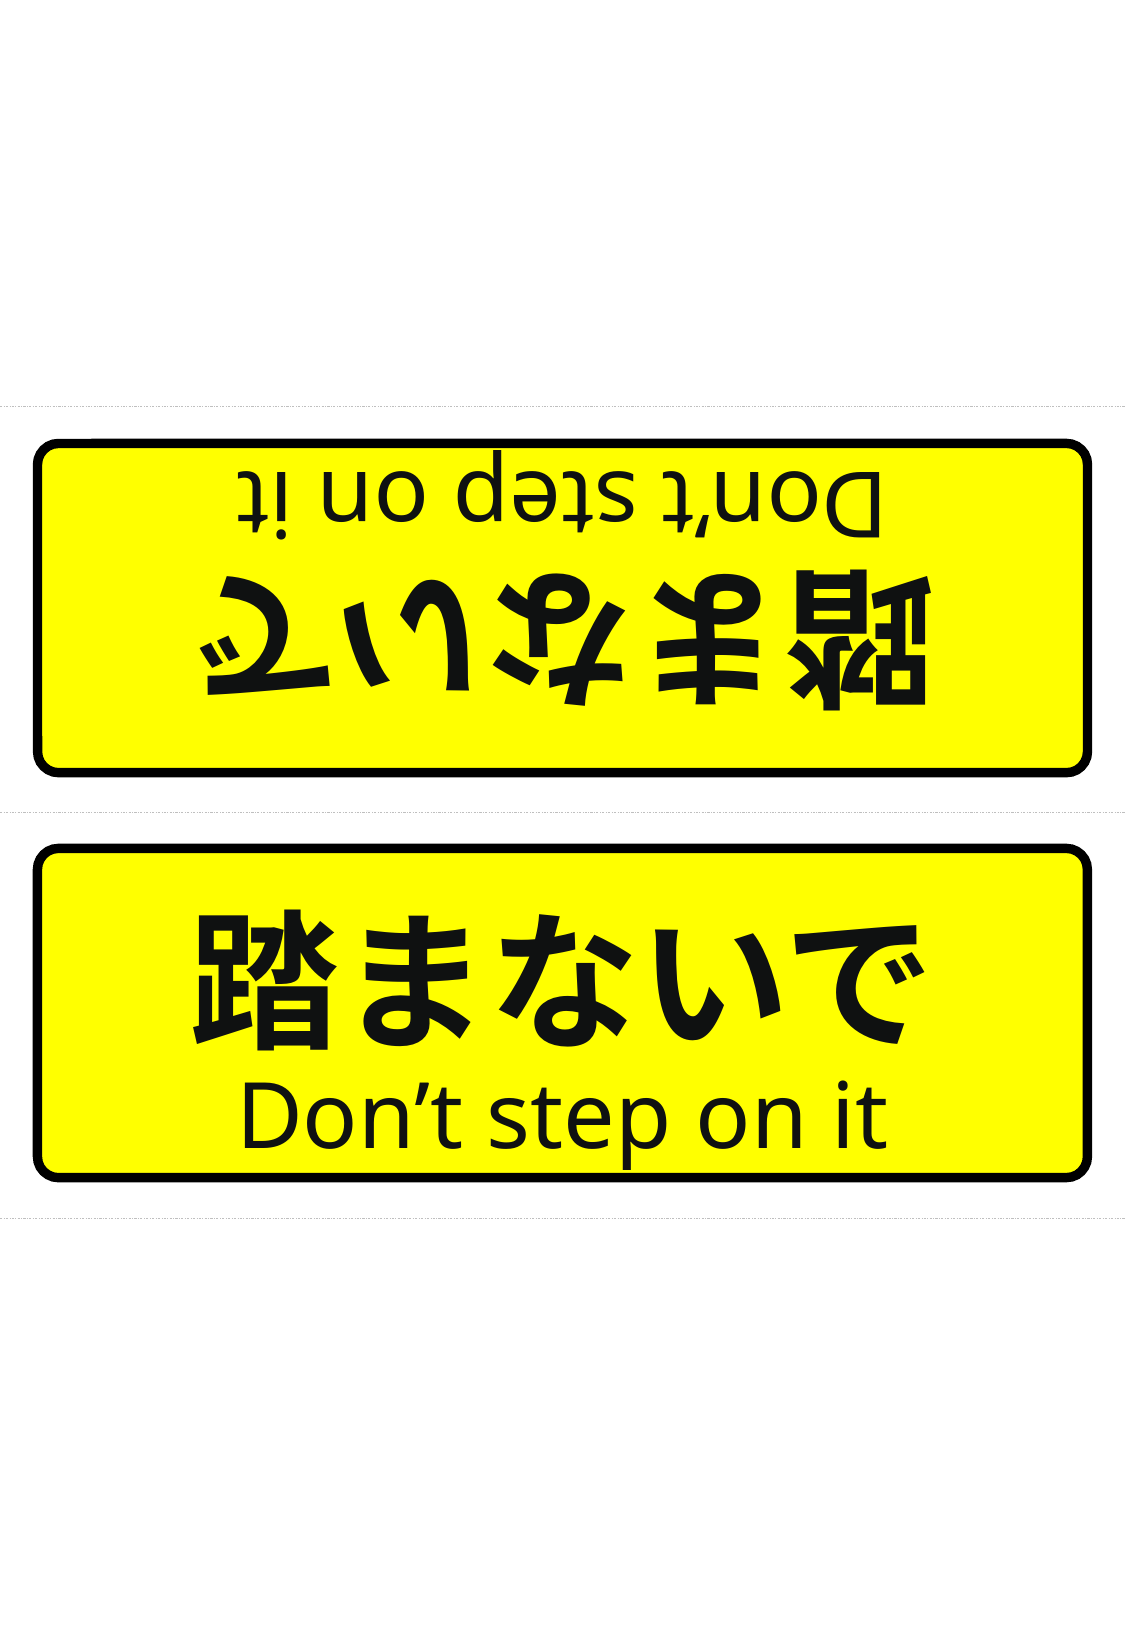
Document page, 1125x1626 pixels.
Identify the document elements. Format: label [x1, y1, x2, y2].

text_box [36, 847, 1089, 1179]
text_box [37, 443, 1088, 773]
text_box [168, 879, 957, 1177]
